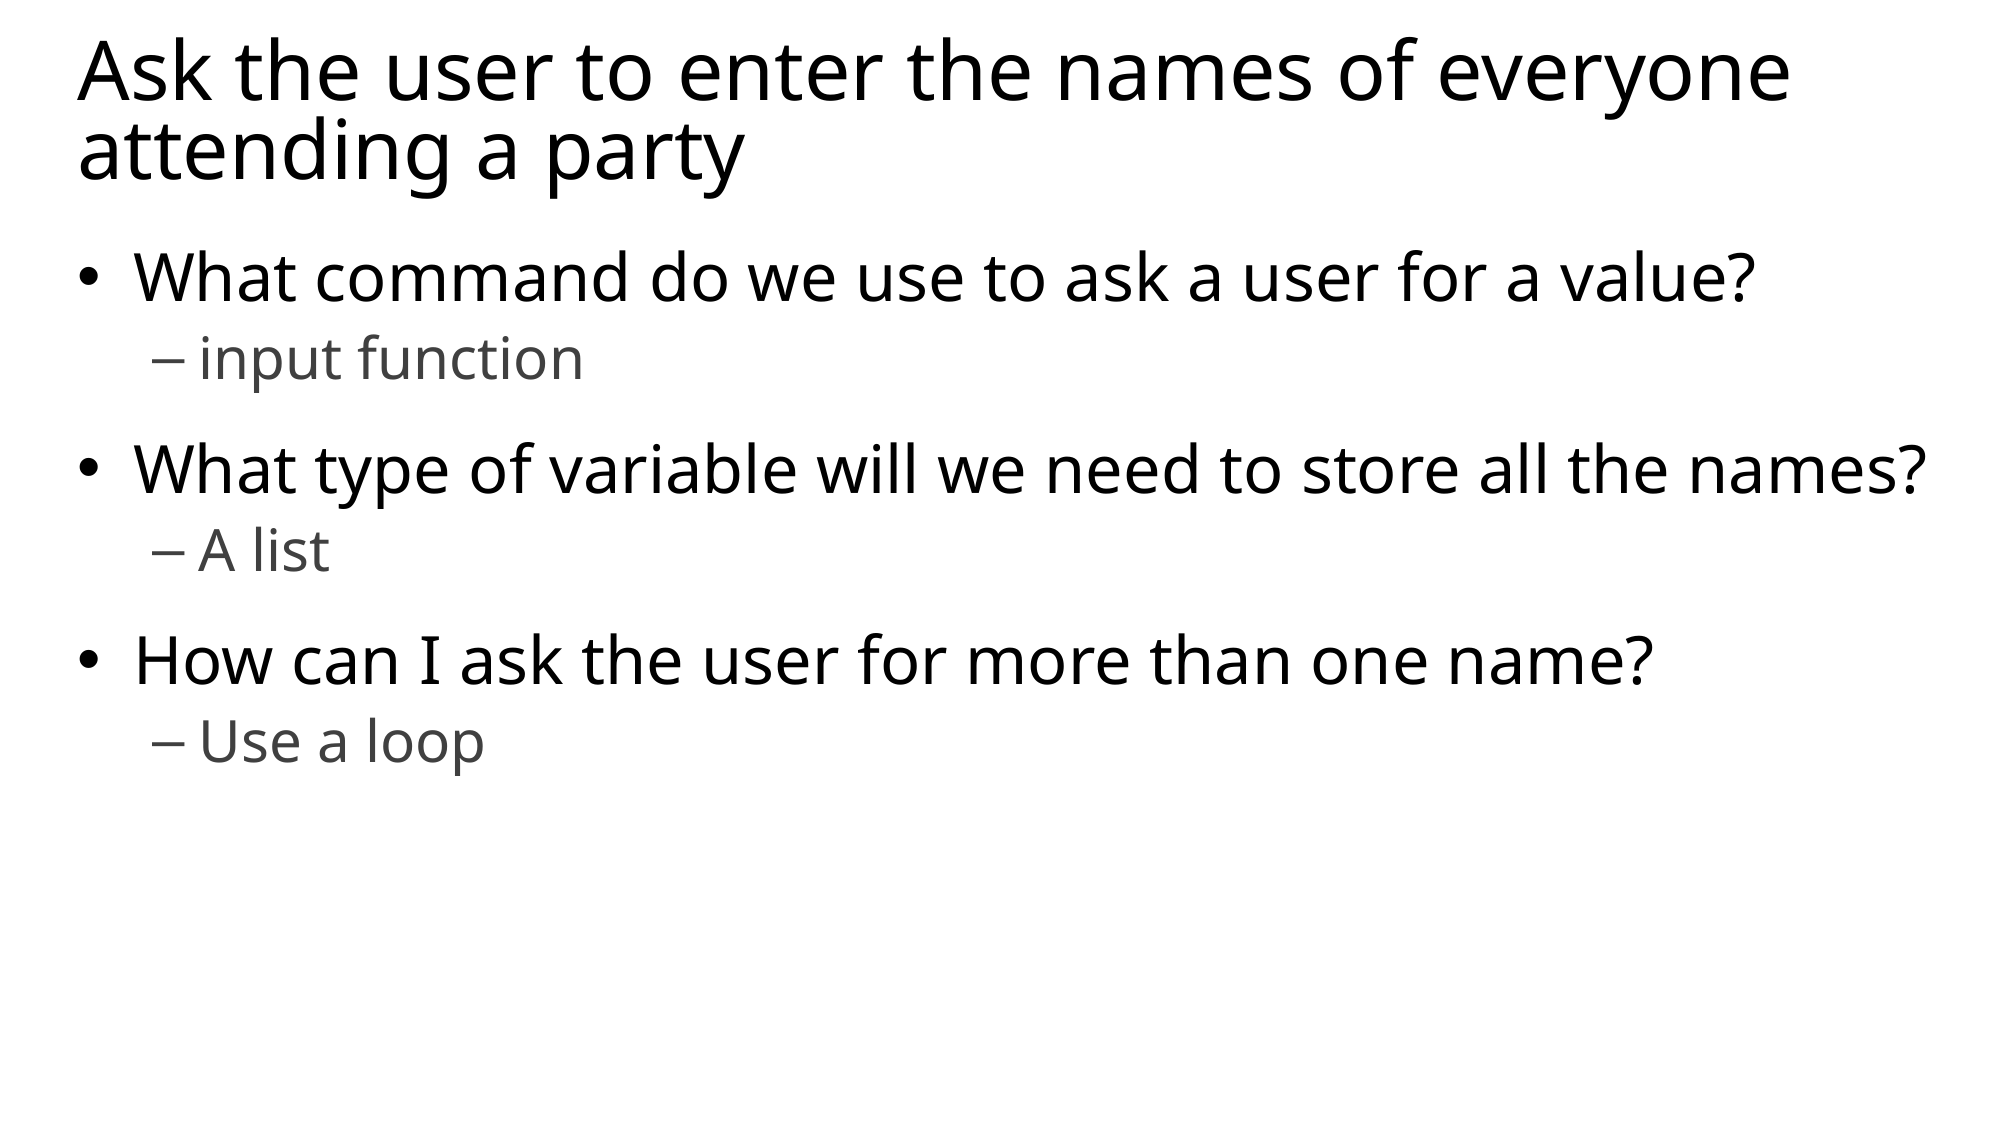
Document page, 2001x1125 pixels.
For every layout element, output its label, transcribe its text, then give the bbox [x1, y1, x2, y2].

title Ask the user to enter the names of everyone attending a party [62, 29, 1953, 205]
list What command do we use to ask a user for a value? input function What type of variable will we need to store all the names? A list How can I ask the user for more than one name? Use a loop [62, 227, 1953, 1096]
